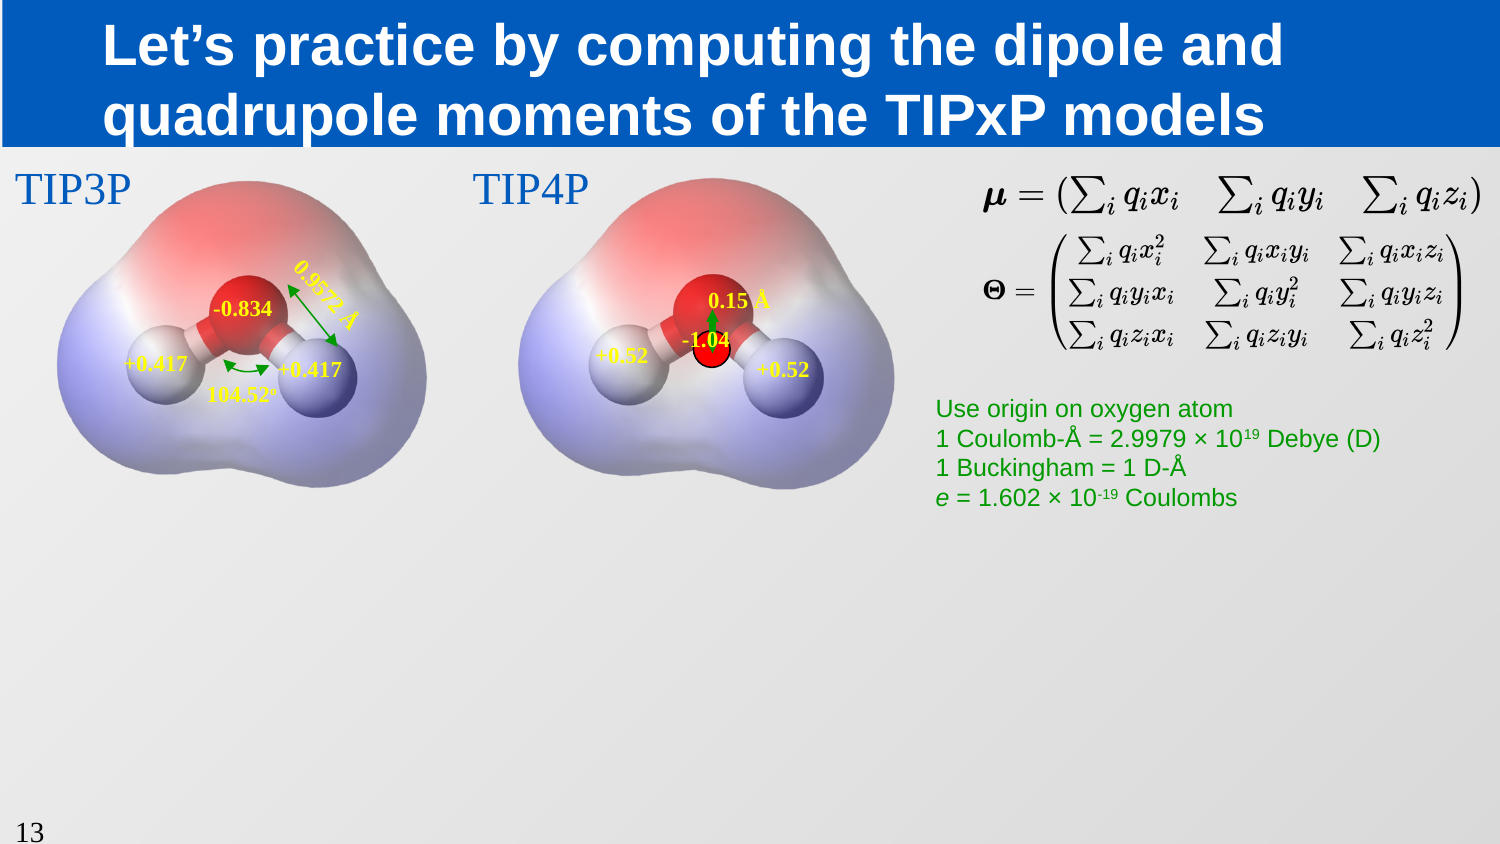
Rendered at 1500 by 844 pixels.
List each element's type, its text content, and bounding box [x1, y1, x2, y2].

picture [499, 159, 913, 508]
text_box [287, 284, 338, 347]
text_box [38, 162, 446, 506]
title Let’s practice by computing the dipole and quadrupole moments of the TIPxP models [87, 0, 1363, 147]
picture [982, 234, 1469, 350]
text_box TIP4P [457, 151, 621, 222]
slide_number 13 [0, 806, 101, 844]
text_box TIP3P [0, 151, 163, 222]
text_box Use origin on oxygen atom 1 Coulomb-Å = 2.9979 × 1019 Debye (D) 1 Buckingham = 1 D-Å e = 1.602 × 10-19 Coulombs [920, 384, 1421, 520]
picture [982, 172, 1484, 215]
